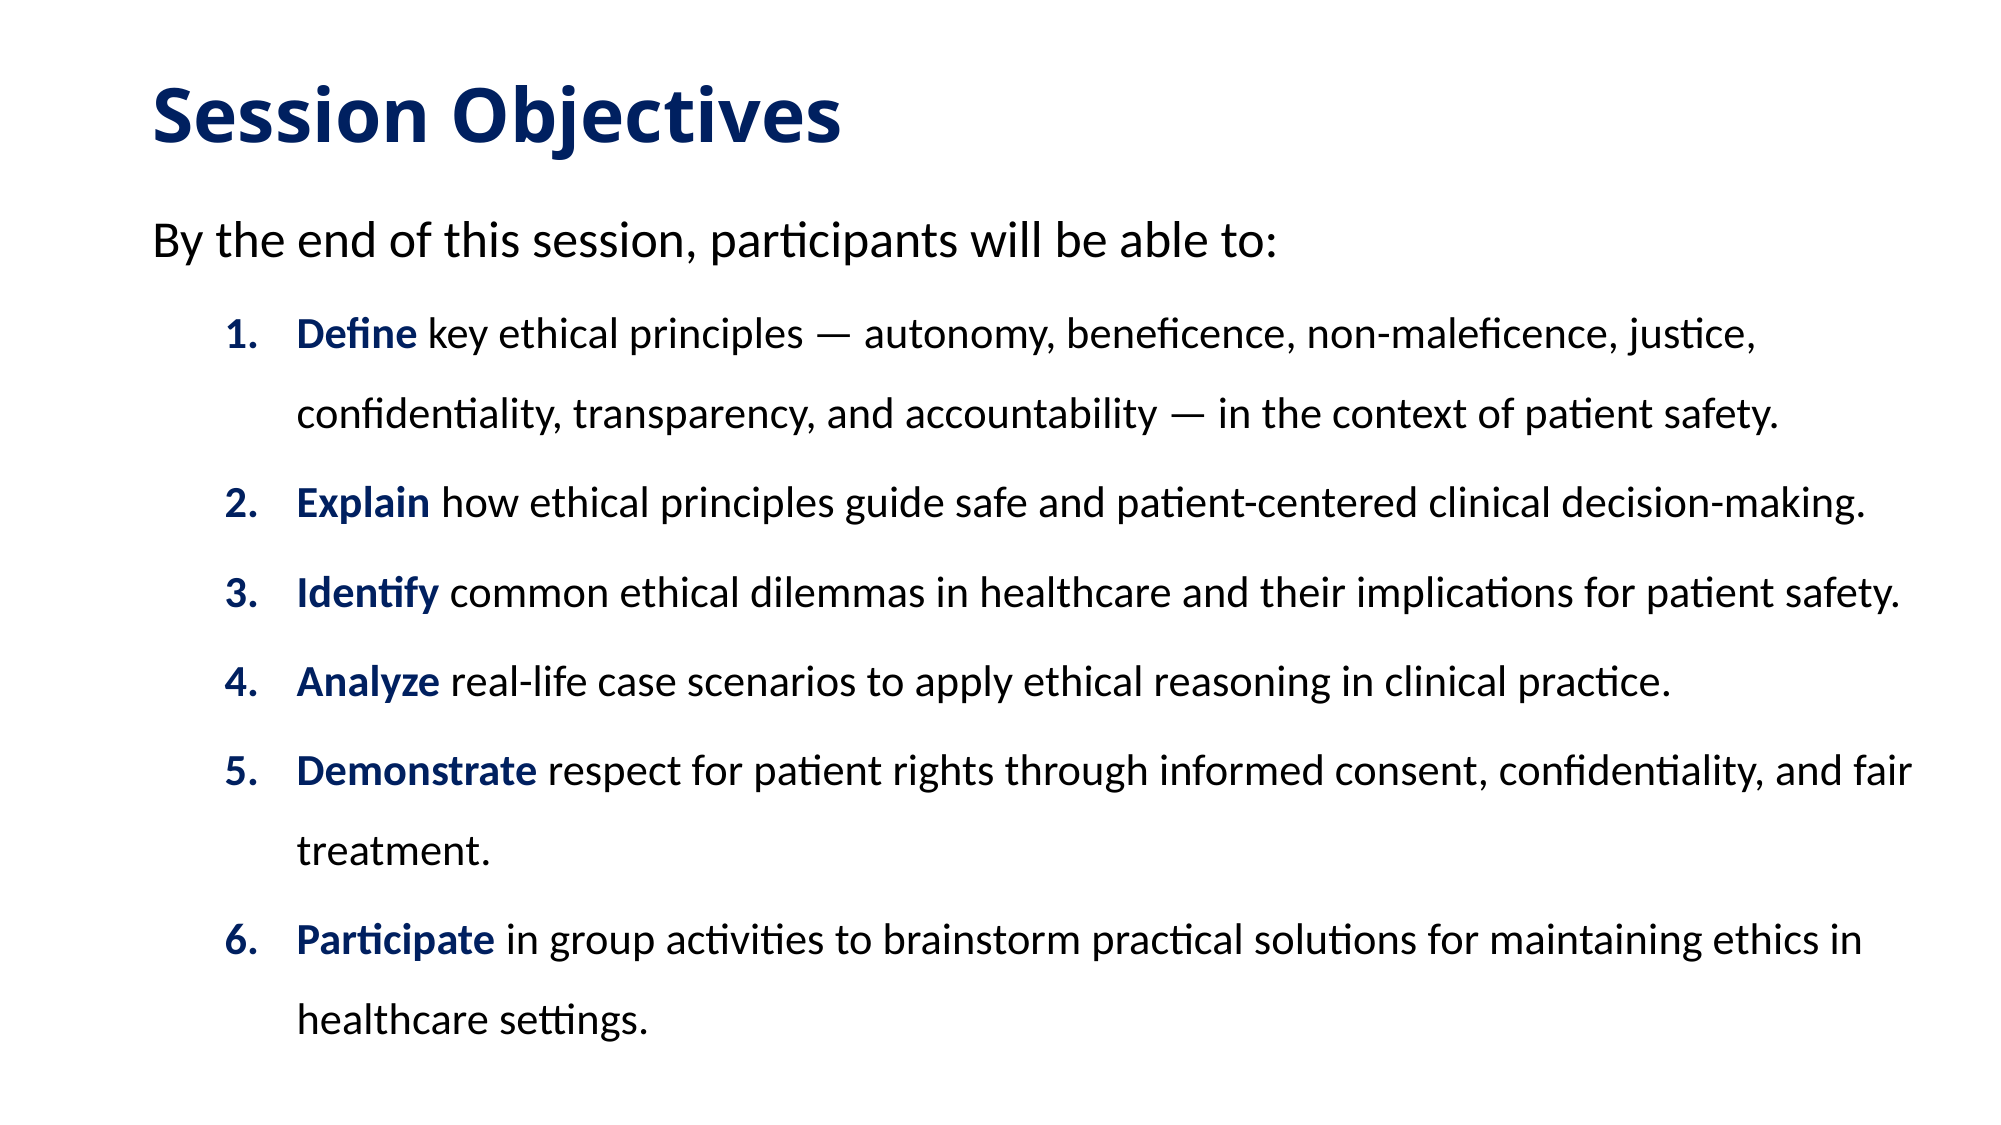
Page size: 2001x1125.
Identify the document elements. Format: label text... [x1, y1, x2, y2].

title Session Objectives [137, 59, 1863, 178]
list By the end of this session, participants will be able to: Define key ethical principles — autonomy, beneficence, non-maleficence, justice, confidentiality, transparency, and accountability — in the context of patient safety. Explain how ethical principles guide safe and patient-centered clinical decision-making. Identify common ethical dilemmas in healthcare and their implications for patient safety. Analyze real-life case scenarios to apply ethical reasoning in clinical practice. Demonstrate respect for patient rights through informed consent, confidentiality, and fair treatment. Participate in group activities to brainstorm practical solutions for maintaining ethics in healthcare settings. [137, 205, 1944, 1066]
